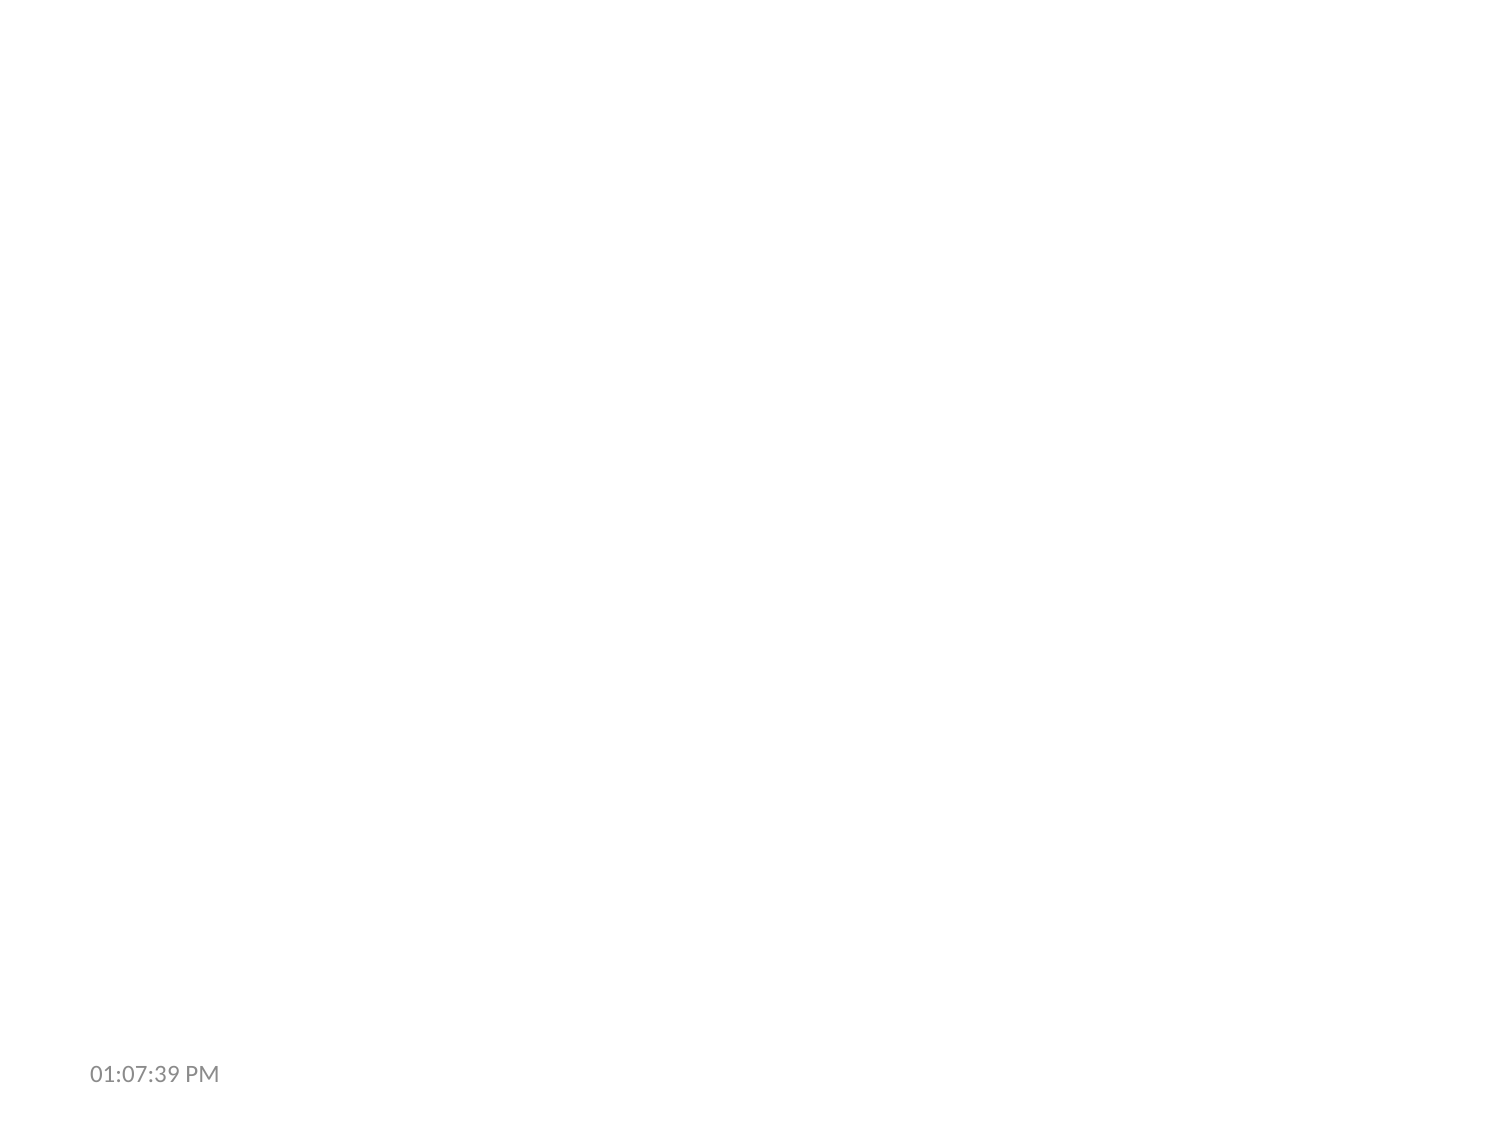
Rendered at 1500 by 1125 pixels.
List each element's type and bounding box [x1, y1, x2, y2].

slide_number [75, 1042, 425, 1103]
